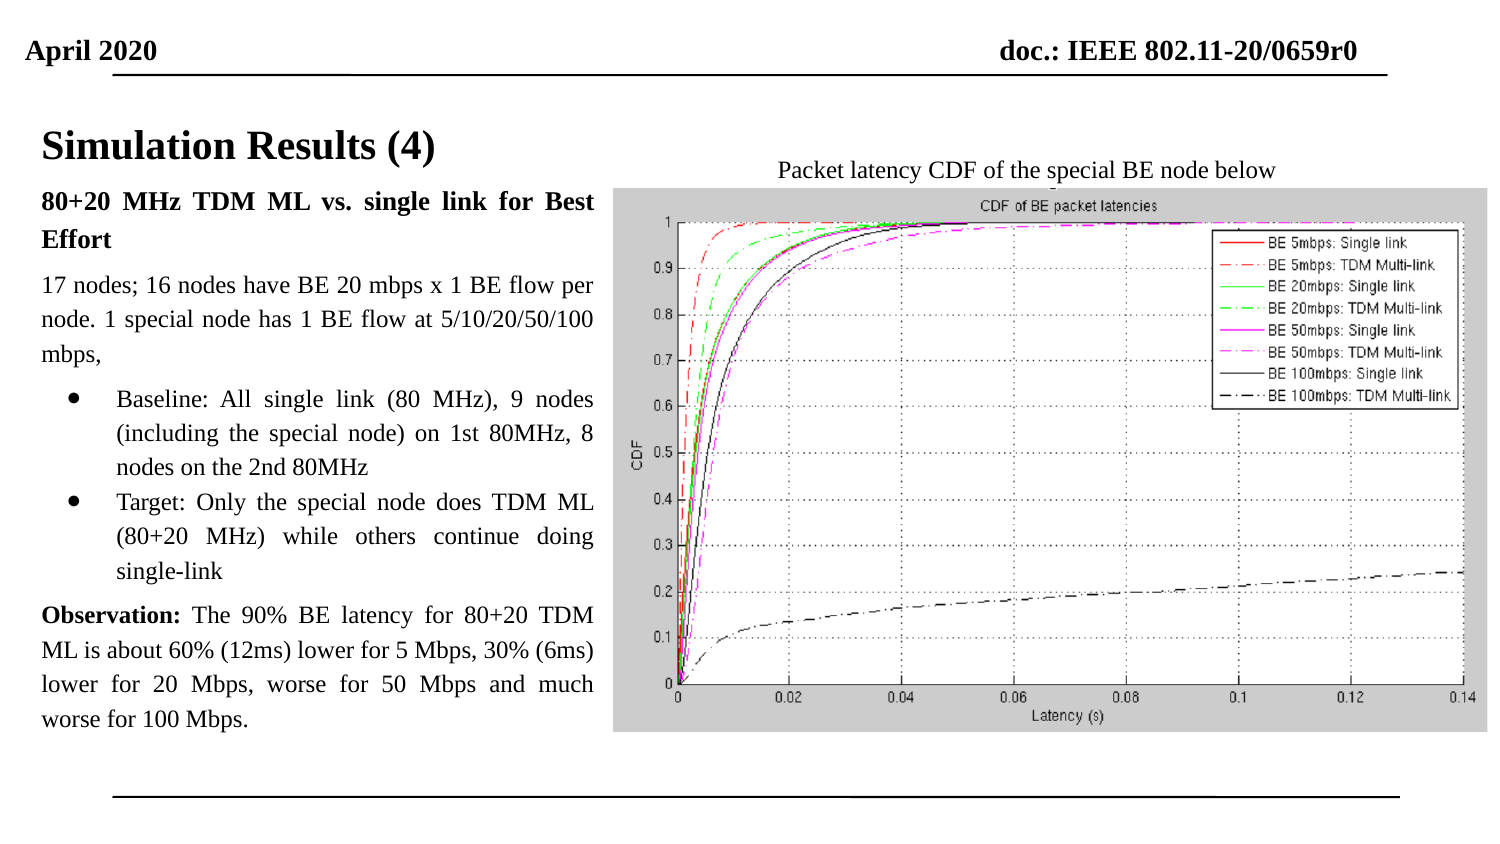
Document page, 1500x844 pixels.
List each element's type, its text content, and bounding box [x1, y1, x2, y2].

list Simulation Results (4) 80+20 MHz TDM ML vs. single link for Best Effort 17 nodes; 16 nodes have BE 20 mbps x 1 BE flow per node. 1 special node has 1 BE flow at 5/10/20/50/100 mbps, Baseline: All single link (80 MHz), 9 nodes (including the special node) on 1st 80MHz, 8 nodes on the 2nd 80MHz Target: Only the special node does TDM ML (80+20 MHz) while others continue doing single-link Observation: The 90% BE latency for 80+20 TDM ML is about 60% (12ms) lower for 5 Mbps, 30% (6ms) lower for 20 Mbps, worse for 50 Mbps and much worse for 100 Mbps. [29, 105, 606, 785]
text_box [612, 138, 1488, 732]
